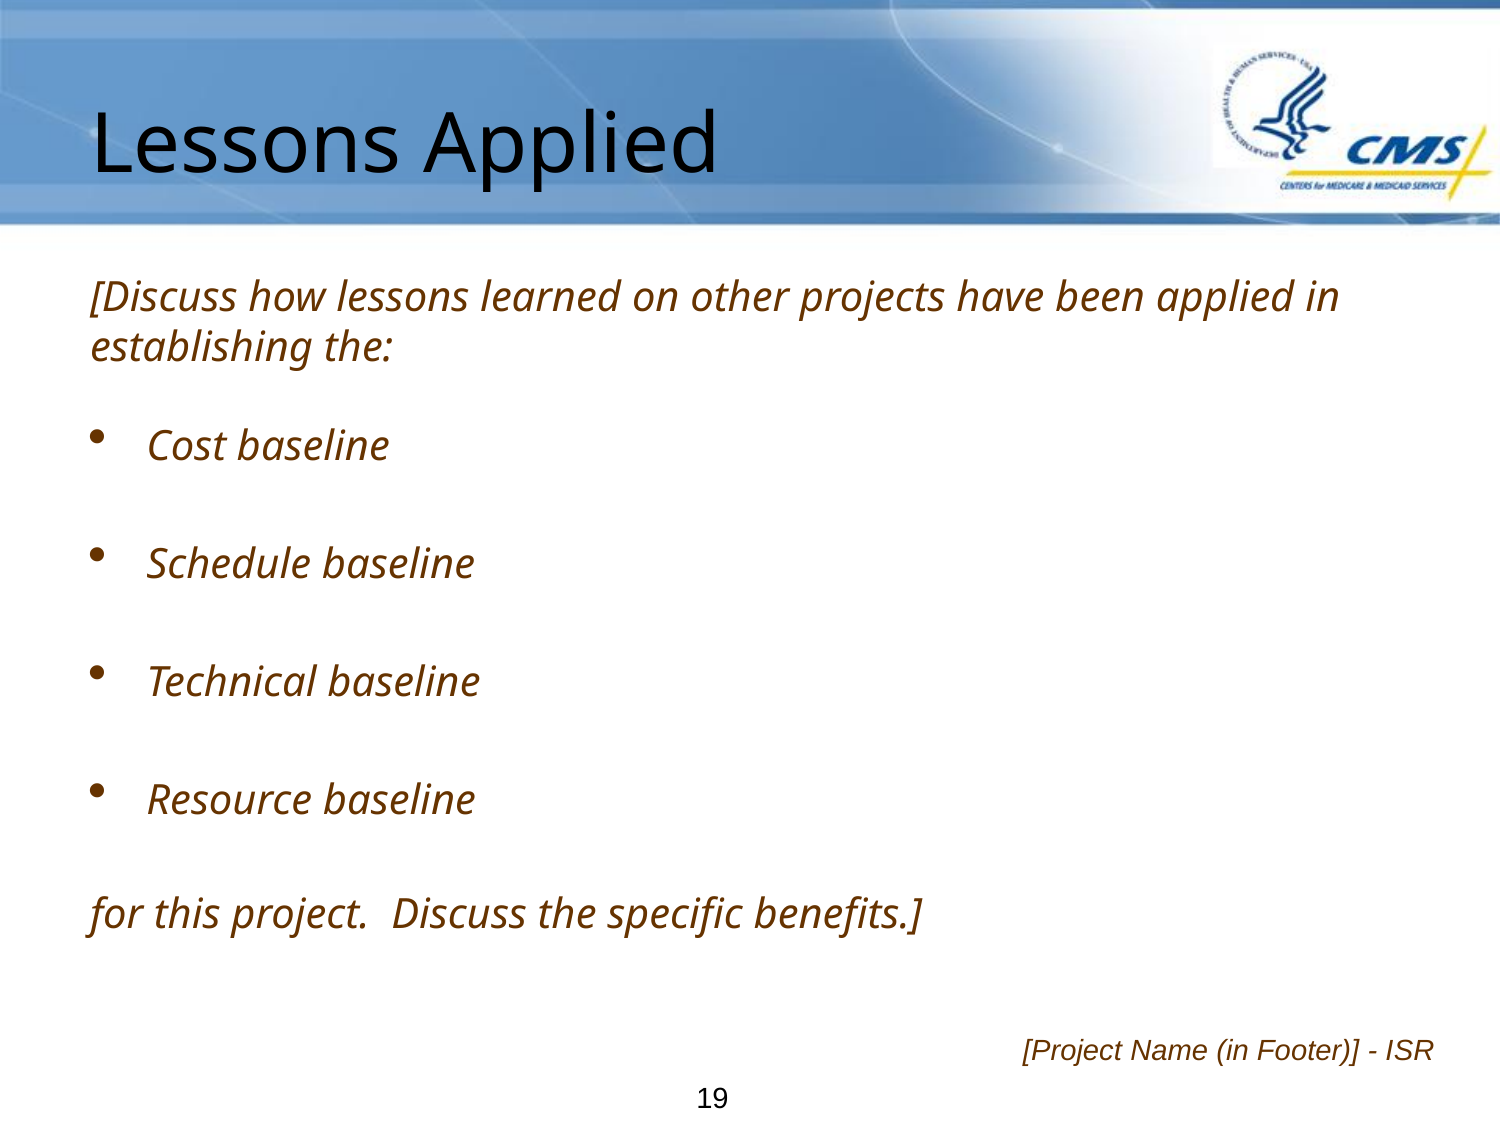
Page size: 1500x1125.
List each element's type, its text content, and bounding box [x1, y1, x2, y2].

footer [Project Name (in Footer)] - ISR [912, 1023, 1451, 1103]
picture [0, 0, 1500, 1125]
slide_number 19 [537, 1071, 888, 1125]
title Lessons Applied [74, 44, 1426, 233]
list [Discuss how lessons learned on other projects have been applied in establishing the: Cost baseline Schedule baseline Technical baseline Resource baseline for this project. Discuss the specific benefits.] [74, 262, 1438, 1063]
